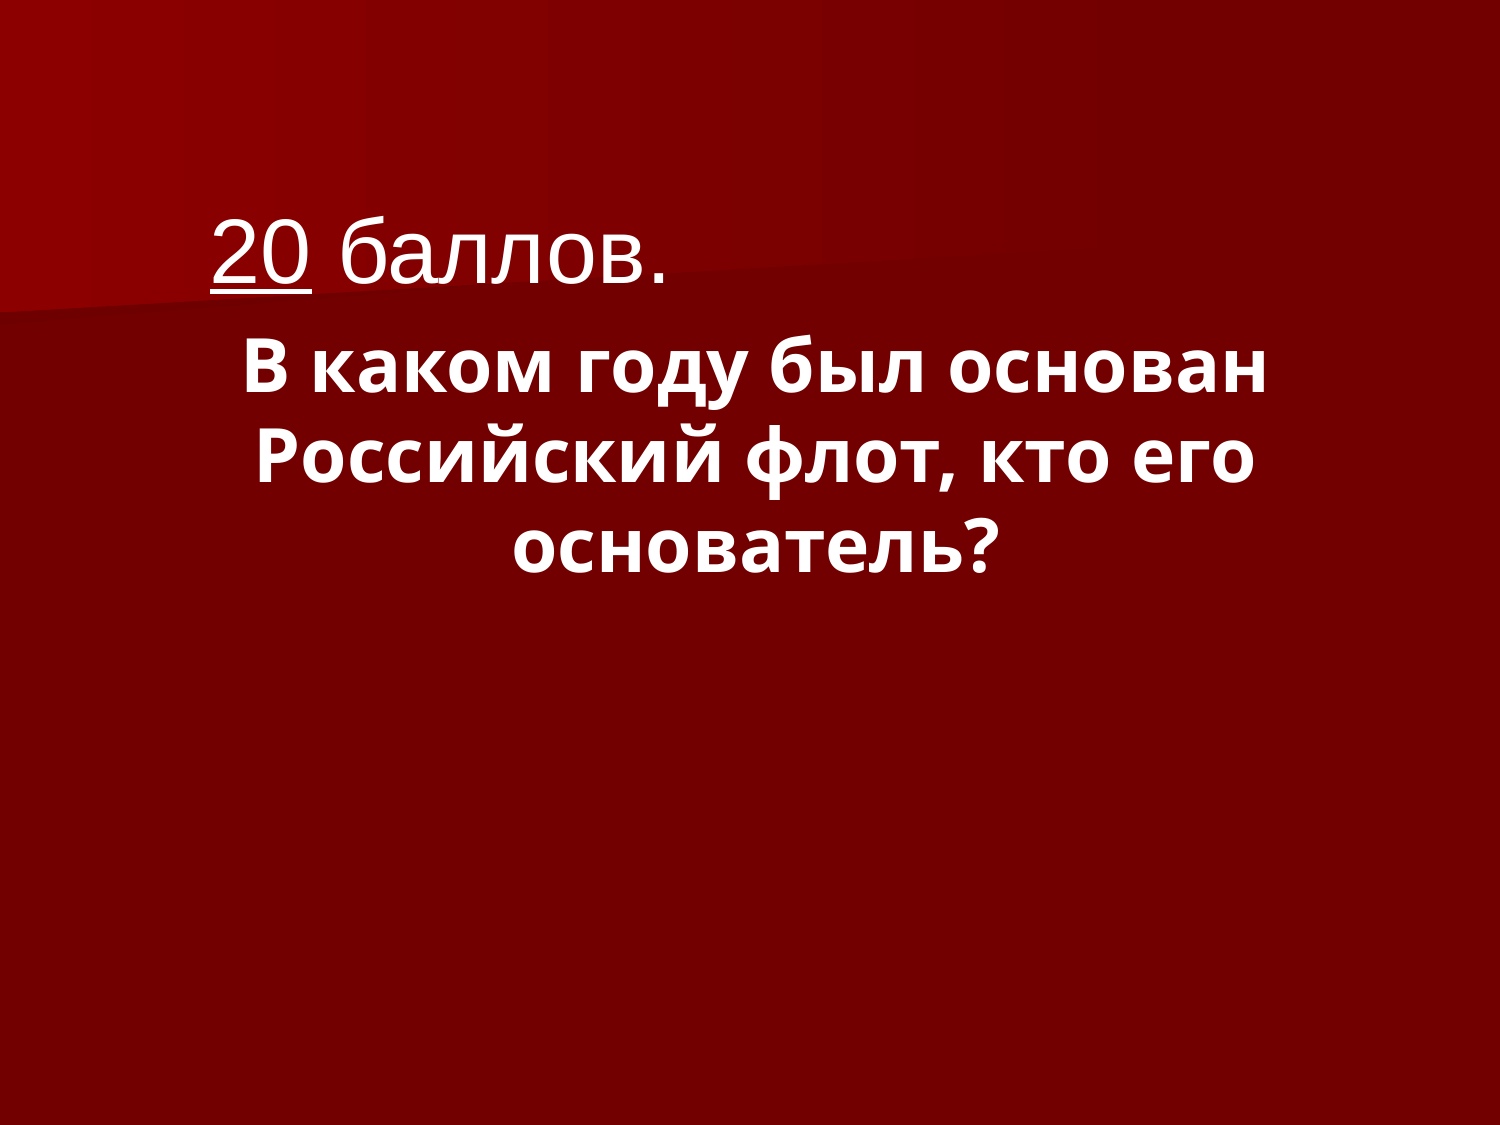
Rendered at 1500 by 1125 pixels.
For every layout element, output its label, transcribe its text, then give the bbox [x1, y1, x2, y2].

text_box 20 баллов. В каком году был основан Российский флот, кто его основатель? [194, 184, 1317, 751]
